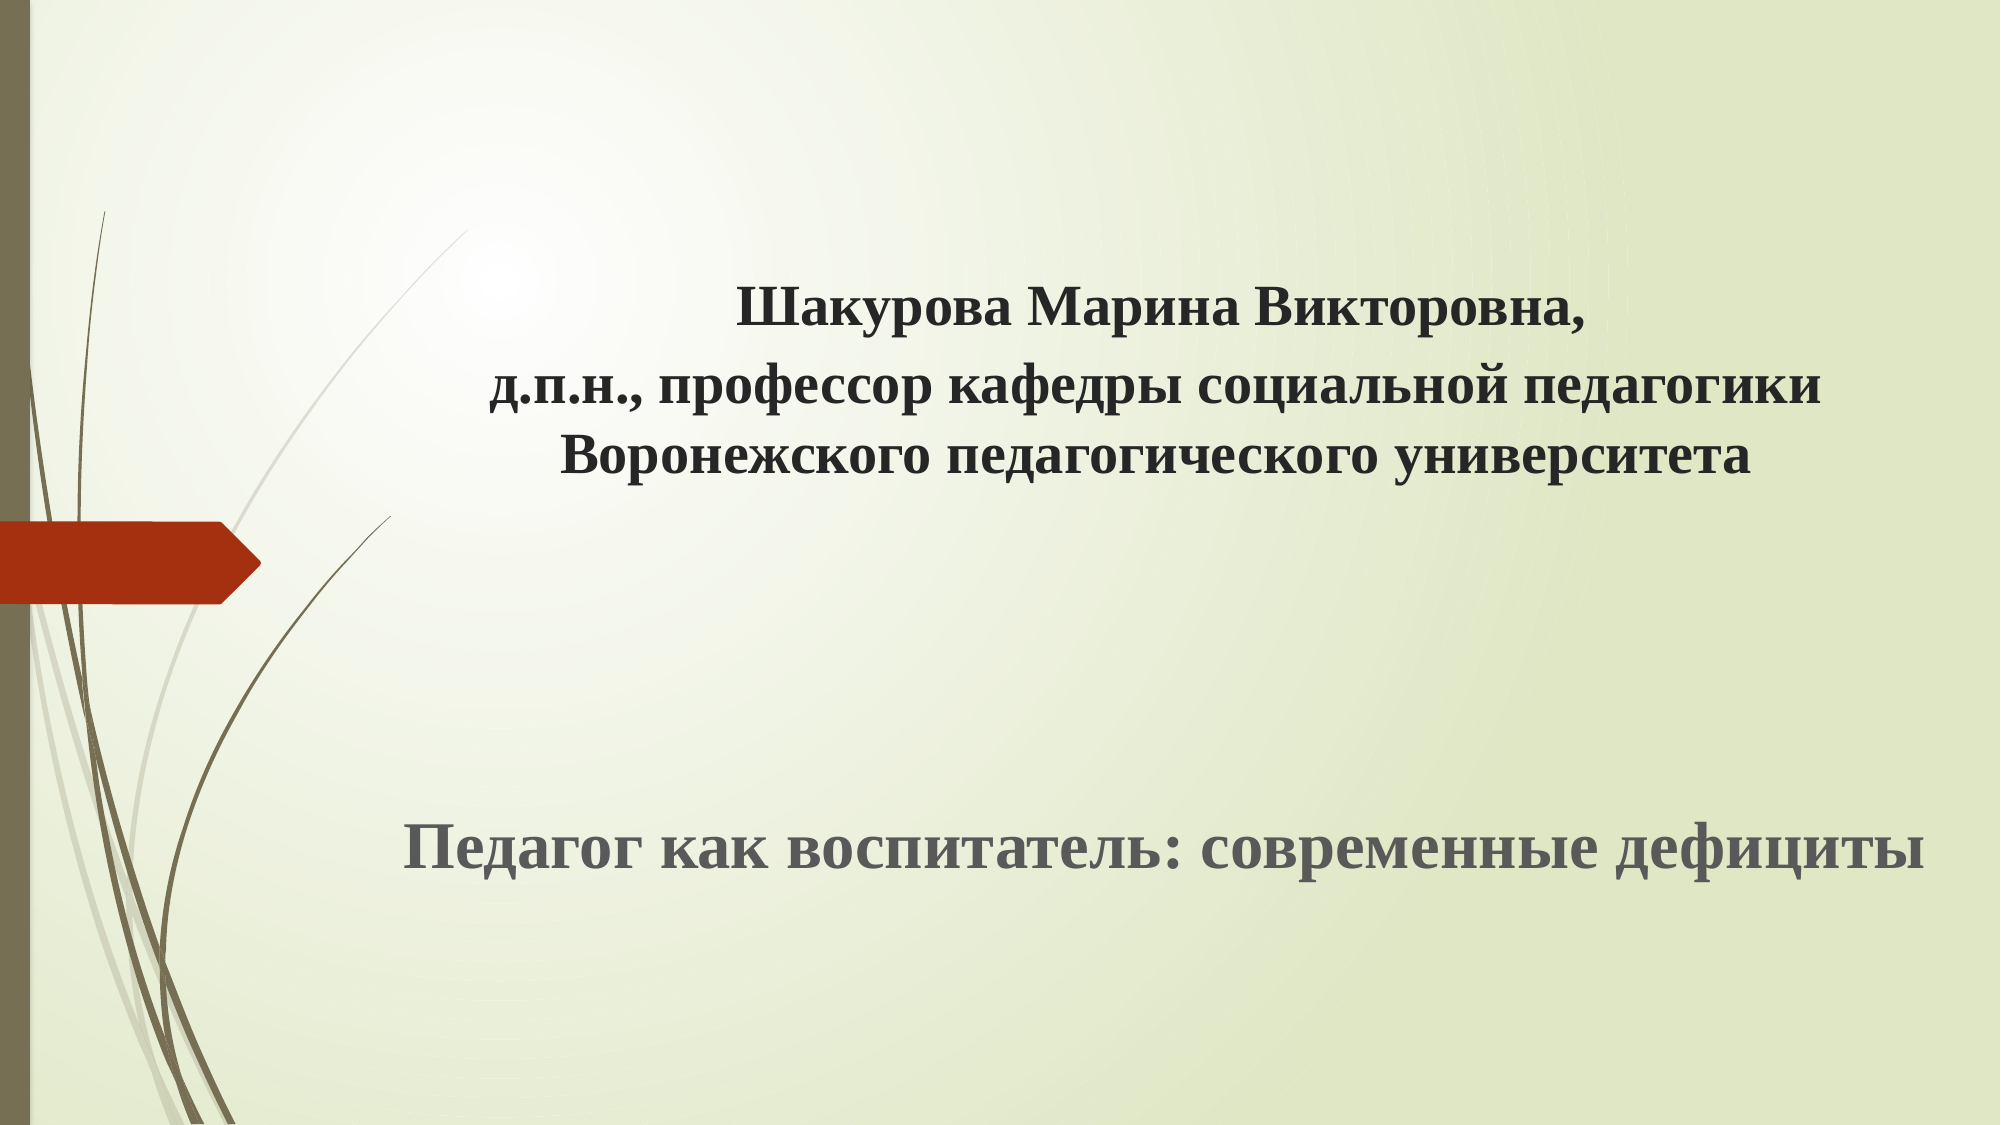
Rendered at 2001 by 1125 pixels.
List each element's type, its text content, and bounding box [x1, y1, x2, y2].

list Педагог как воспитатель: современные дефициты [385, 714, 1946, 970]
title Шакурова Марина Викторовна, д.п.н., профессор кафедры социальной педагогики Воронежского педагогического университета [424, 99, 1888, 612]
